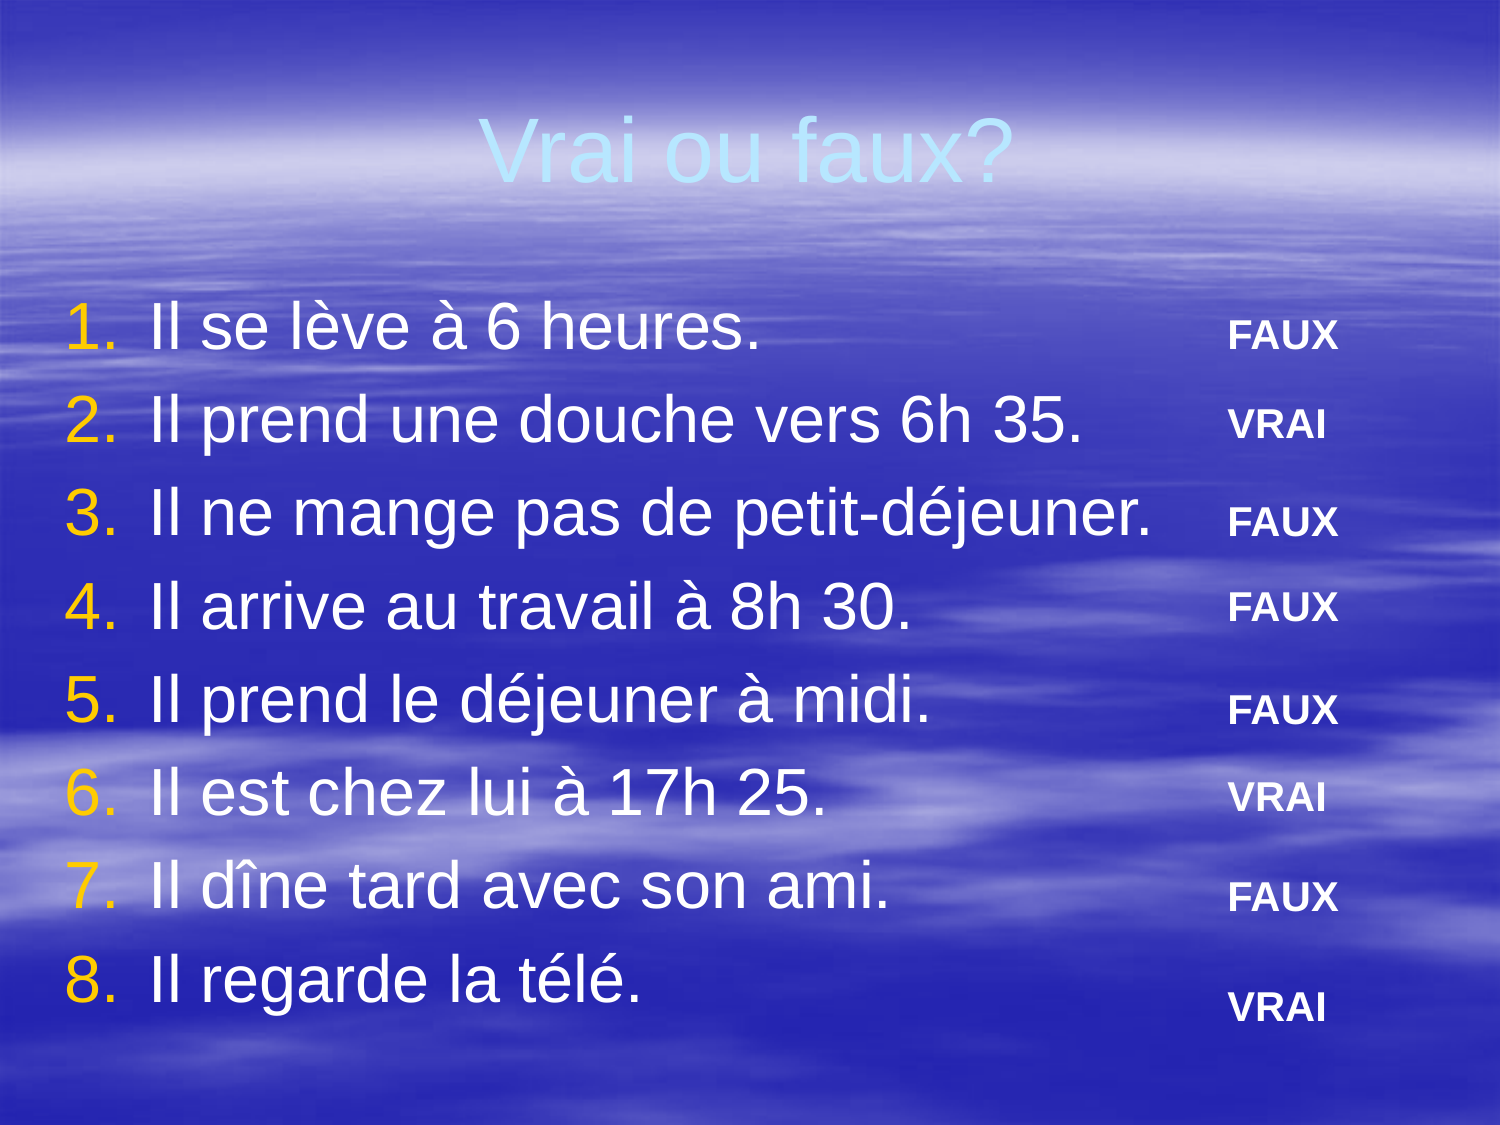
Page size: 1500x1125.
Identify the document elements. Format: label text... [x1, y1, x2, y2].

text_box FAUX [1212, 299, 1500, 365]
text_box FAUX [1212, 862, 1500, 928]
text_box FAUX [1212, 675, 1500, 740]
list Il se lève à 6 heures. Il prend une douche vers 6h 35. Il ne mange pas de petit-déjeuner. Il arrive au travail à 8h 30. Il prend le déjeuner à midi. Il est chez lui à 17h 25. Il dîne tard avec son ami. Il regarde la télé. [49, 275, 1451, 1001]
text_box VRAI [1212, 762, 1500, 828]
text_box VRAI [1212, 971, 1500, 1037]
title Vrai ou faux? [49, 37, 1446, 255]
text_box VRAI [1212, 389, 1500, 455]
text_box FAUX [1212, 571, 1500, 637]
text_box FAUX [1212, 487, 1500, 553]
